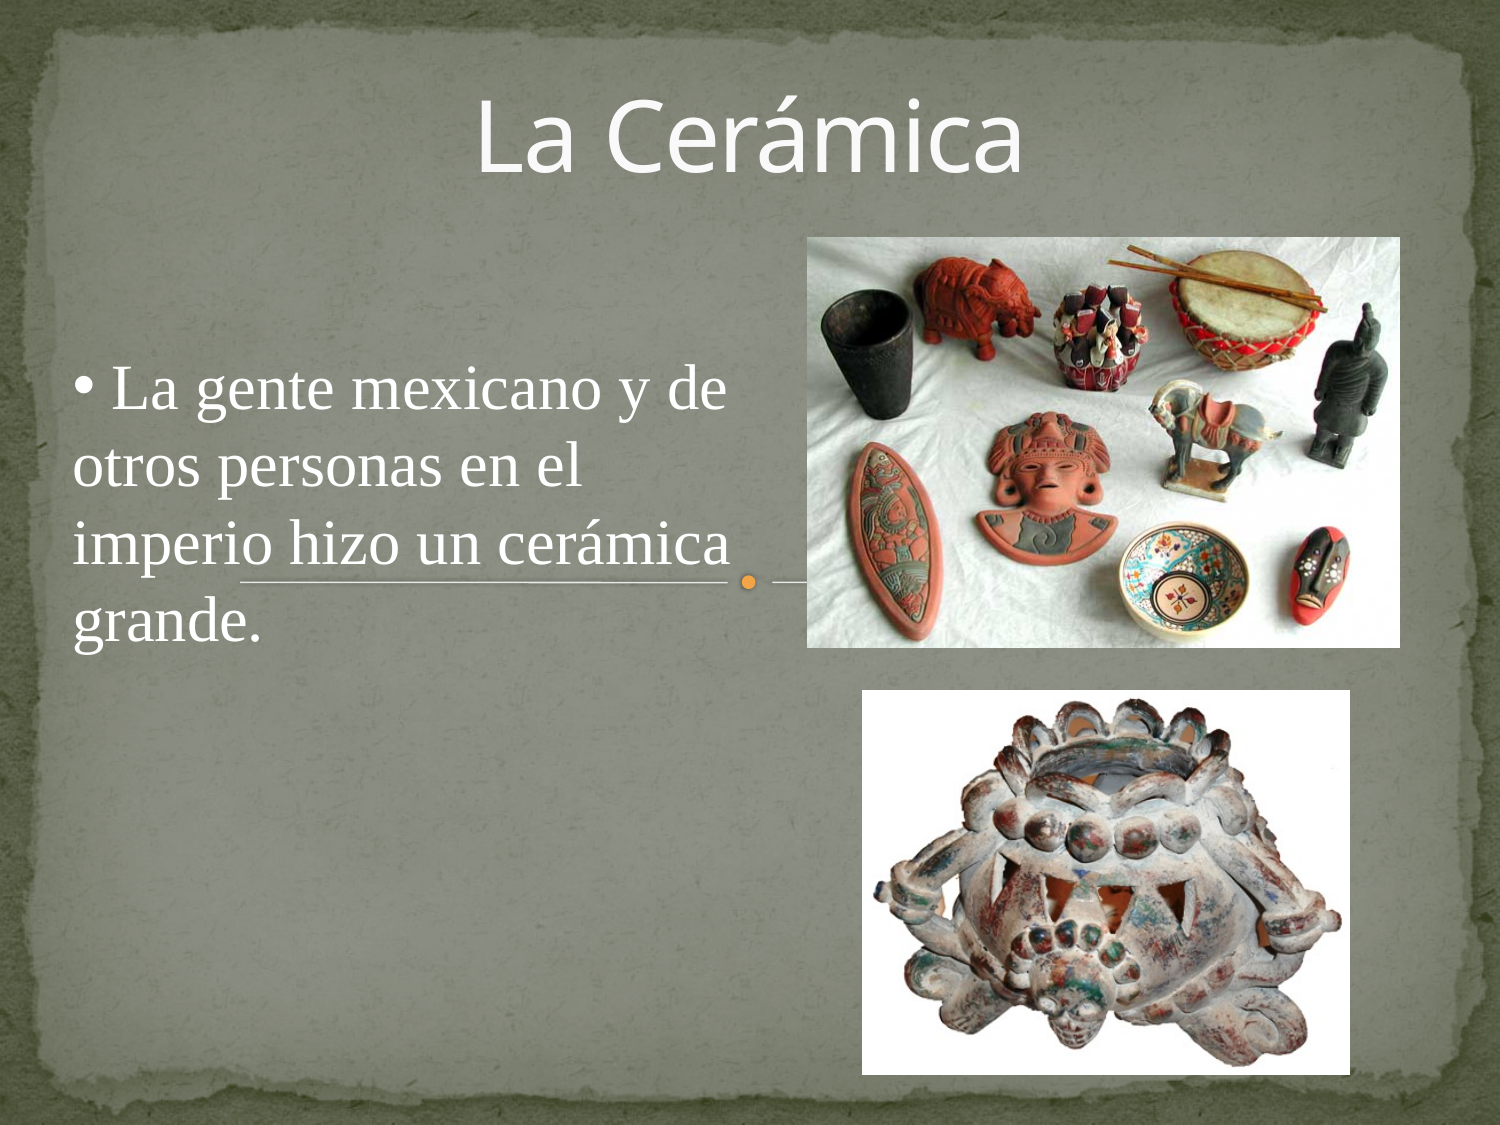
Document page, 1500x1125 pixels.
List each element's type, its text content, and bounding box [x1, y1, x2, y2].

picture [807, 237, 1401, 648]
title La Cerámica [112, 62, 1388, 200]
picture [862, 690, 1350, 1075]
text_box La gente mexicano y de otros personas en el imperio hizo un cerámica grande. [57, 337, 763, 663]
